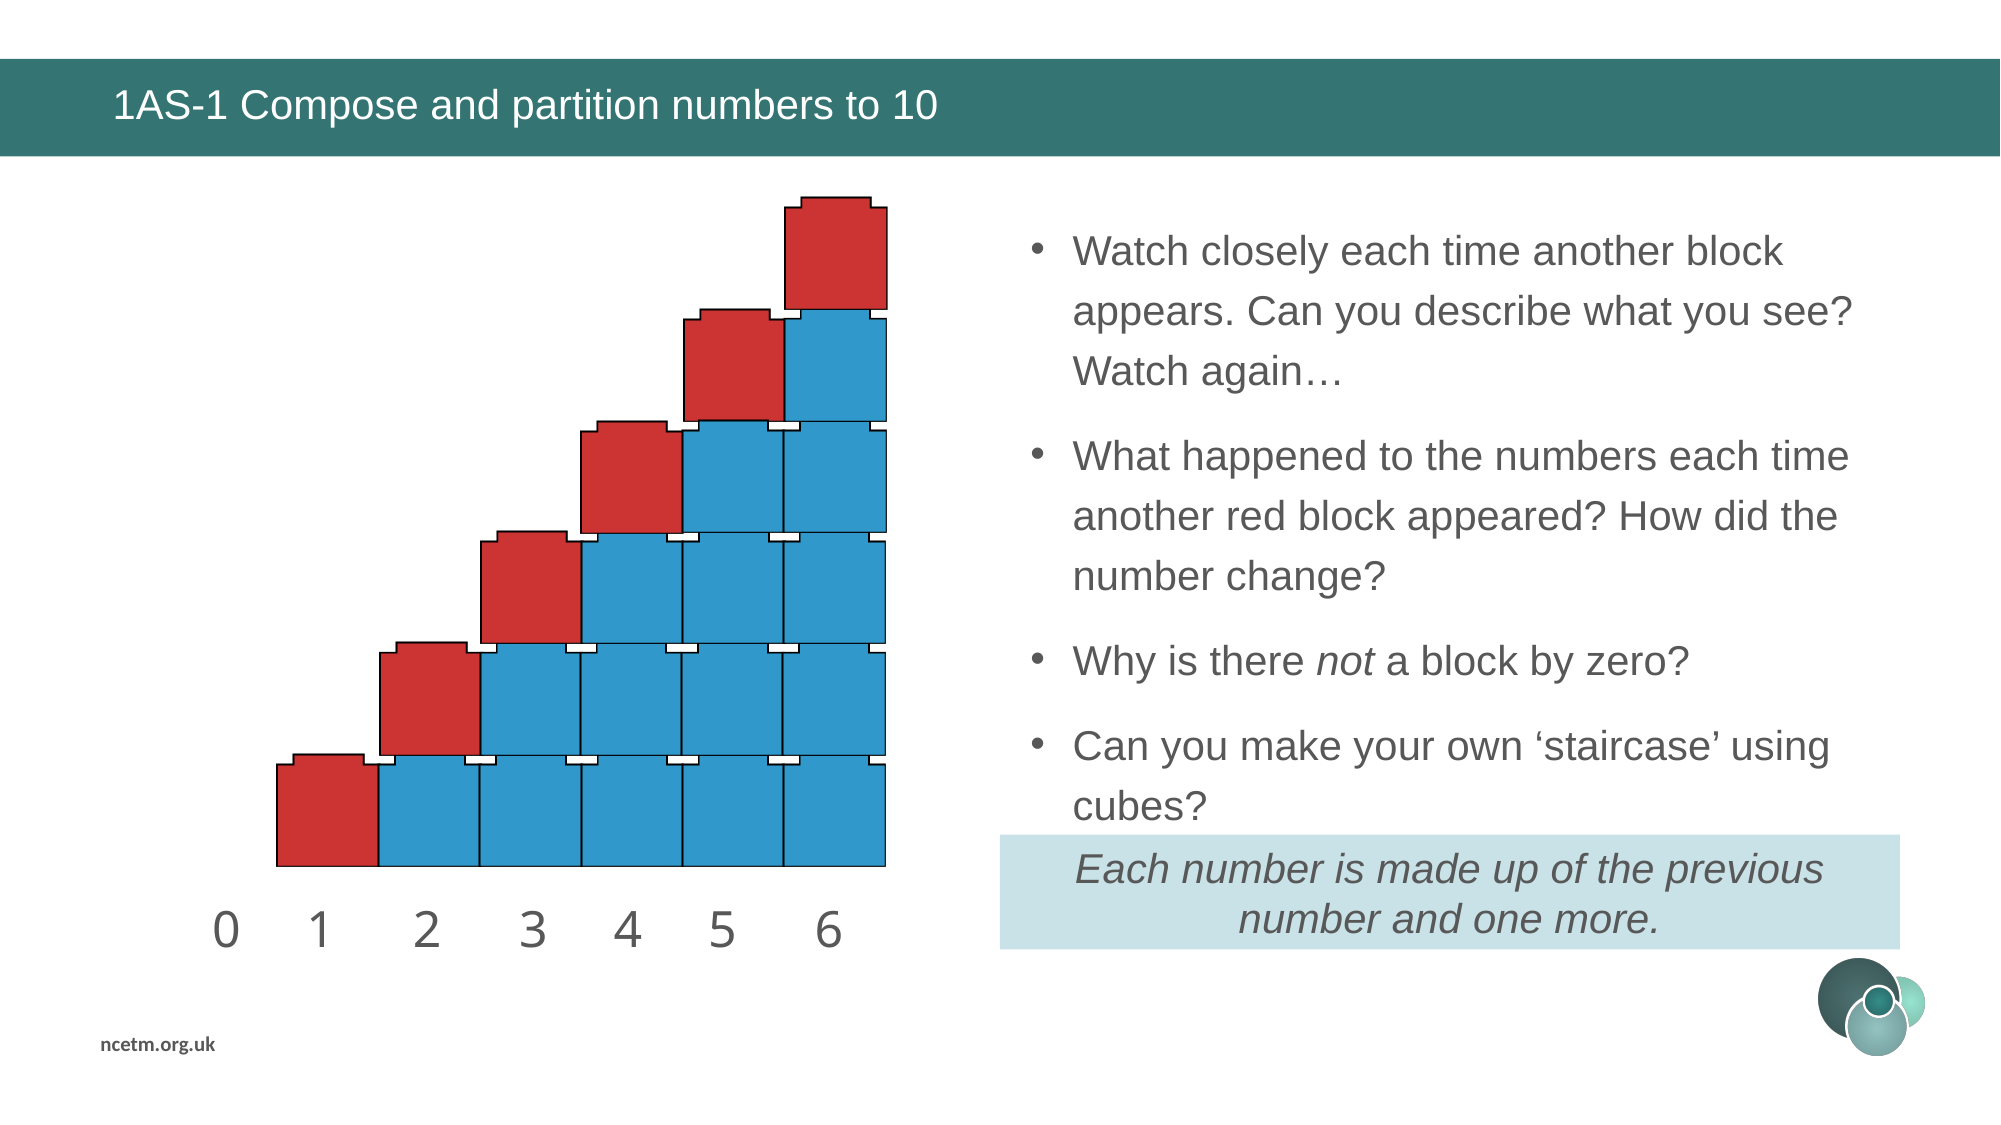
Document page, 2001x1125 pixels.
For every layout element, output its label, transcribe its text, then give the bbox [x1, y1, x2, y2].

text_box 4 [598, 890, 658, 965]
text_box 5 [693, 890, 753, 965]
text_box Watch closely each time another block appears. Can you describe what you see? Watch again… What happened to the numbers each time another red block appeared? How did the number change? Why is there not a block by zero? Can you make your own ‘staircase’ using cubes? [1015, 206, 1900, 778]
text_box 2 [397, 890, 457, 965]
text_box 1 [291, 890, 351, 965]
picture [1818, 958, 1925, 1056]
text_box 3 [504, 890, 564, 965]
text_box 0 [197, 890, 257, 965]
picture [275, 196, 888, 867]
text_box 6 [799, 890, 859, 965]
text_box Each number is made up of the previous number and one more. [999, 834, 1900, 950]
title 1AS-1 Compose and partition numbers to 10 [97, 76, 1945, 147]
